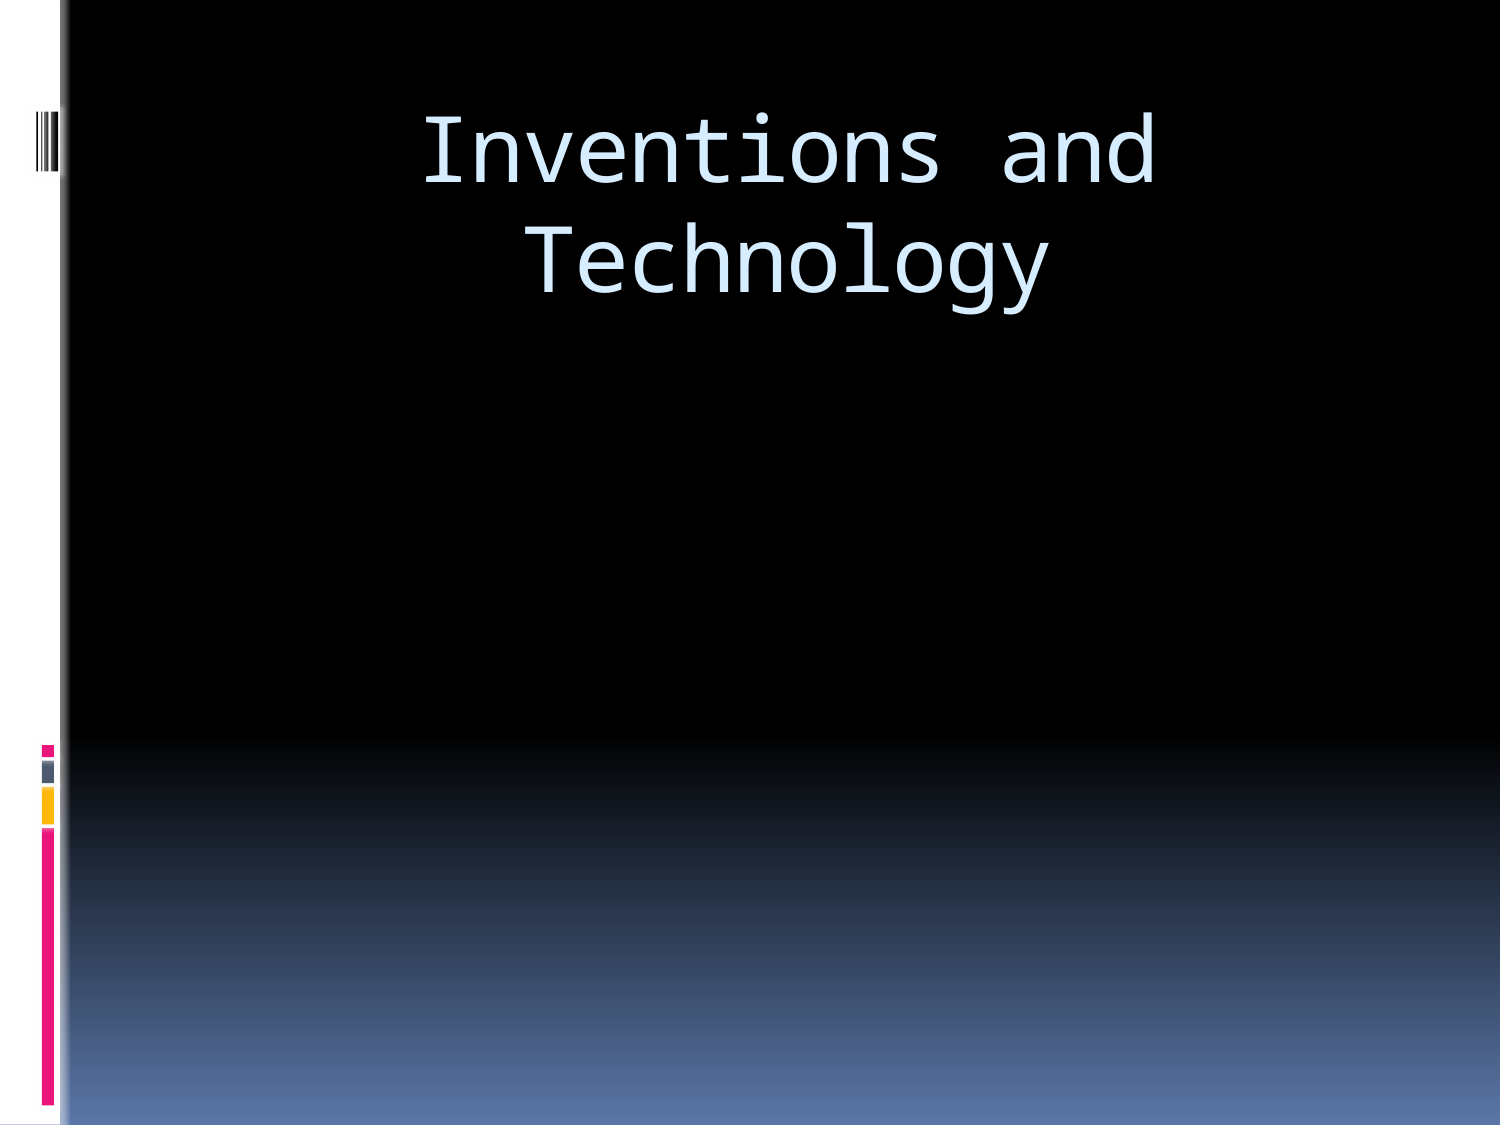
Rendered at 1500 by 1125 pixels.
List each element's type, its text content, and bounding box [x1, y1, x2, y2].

title Inventions and Technology [150, 83, 1425, 234]
